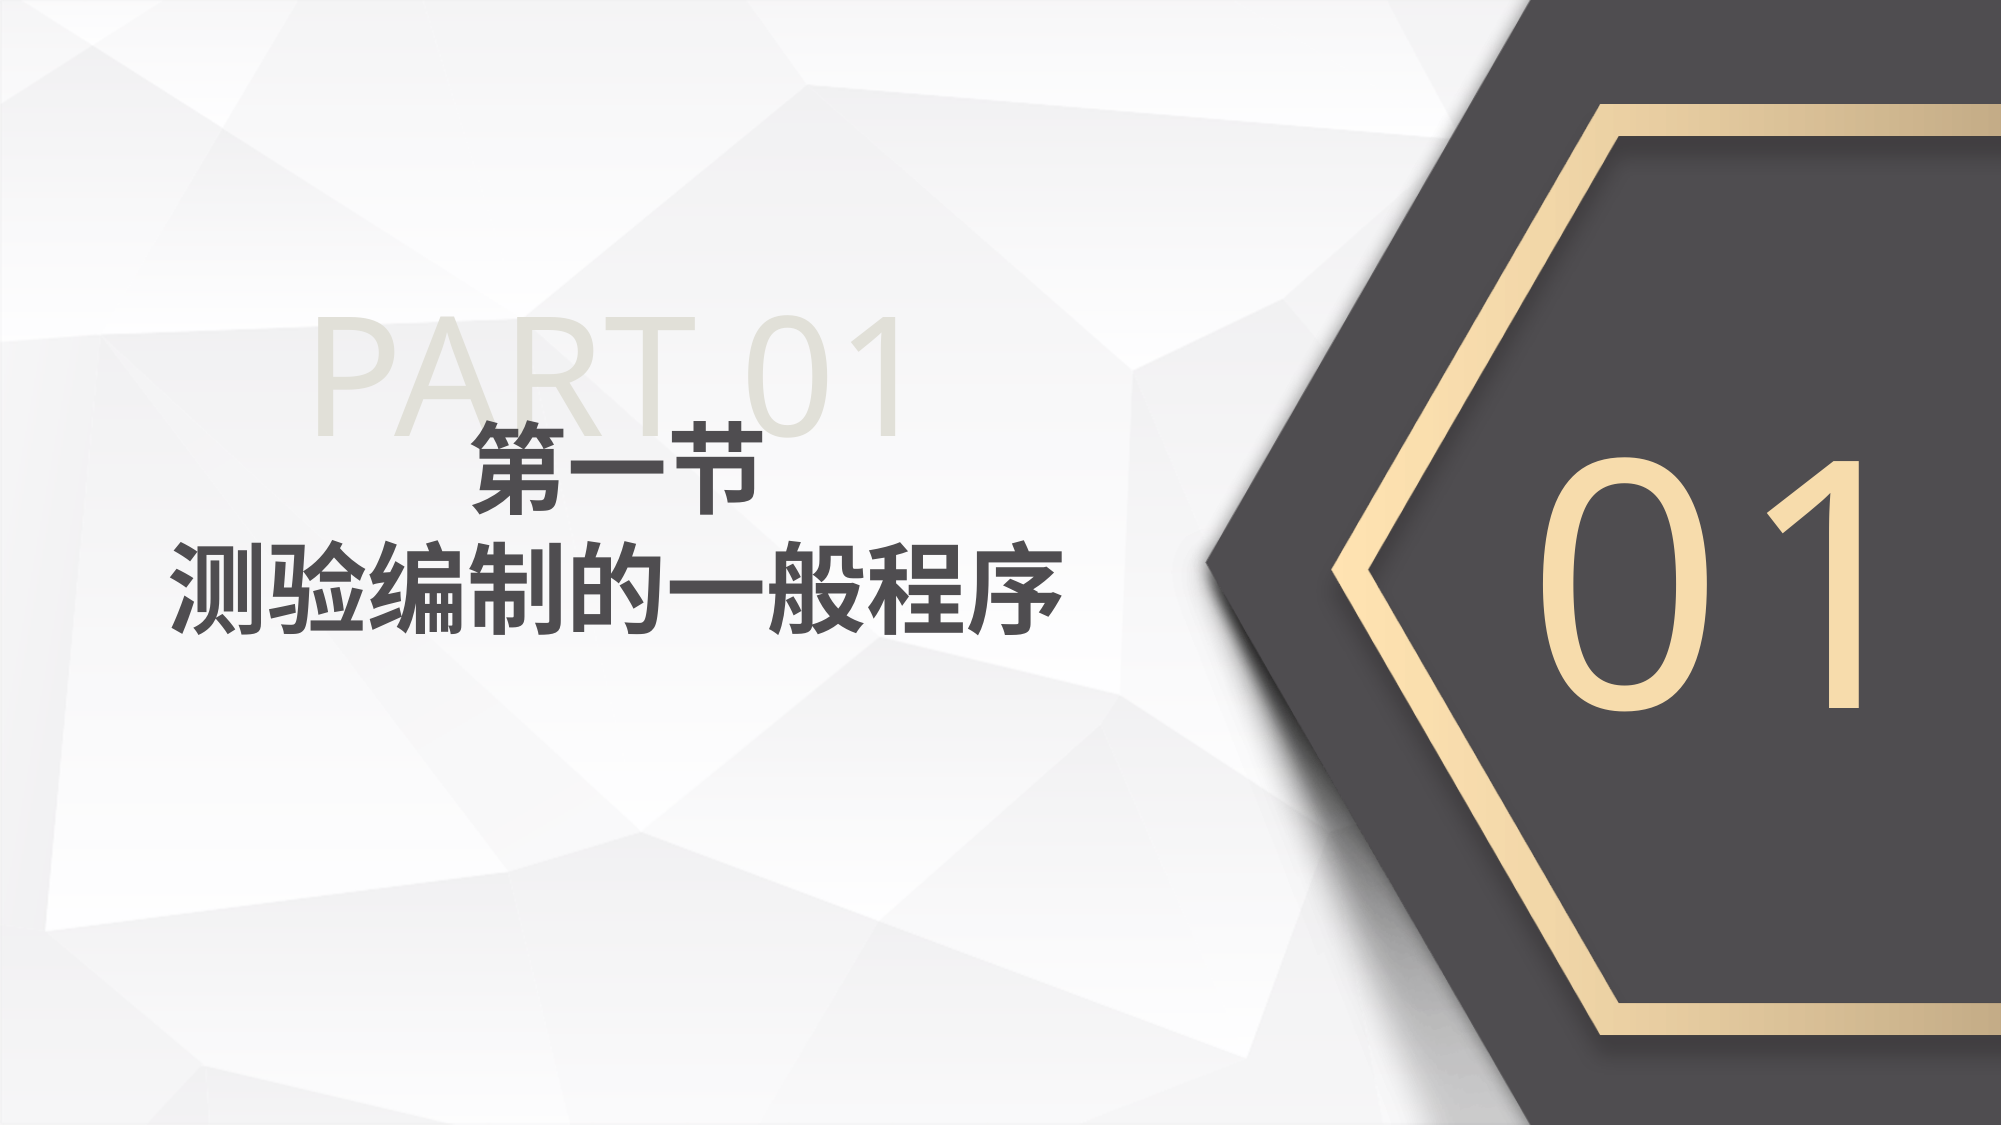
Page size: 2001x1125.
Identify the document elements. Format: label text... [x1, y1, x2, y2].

text_box 第一节 测验编制的一般程序 [152, 398, 1083, 654]
picture [0, 0, 2001, 1125]
text_box PART 01 [287, 262, 947, 398]
